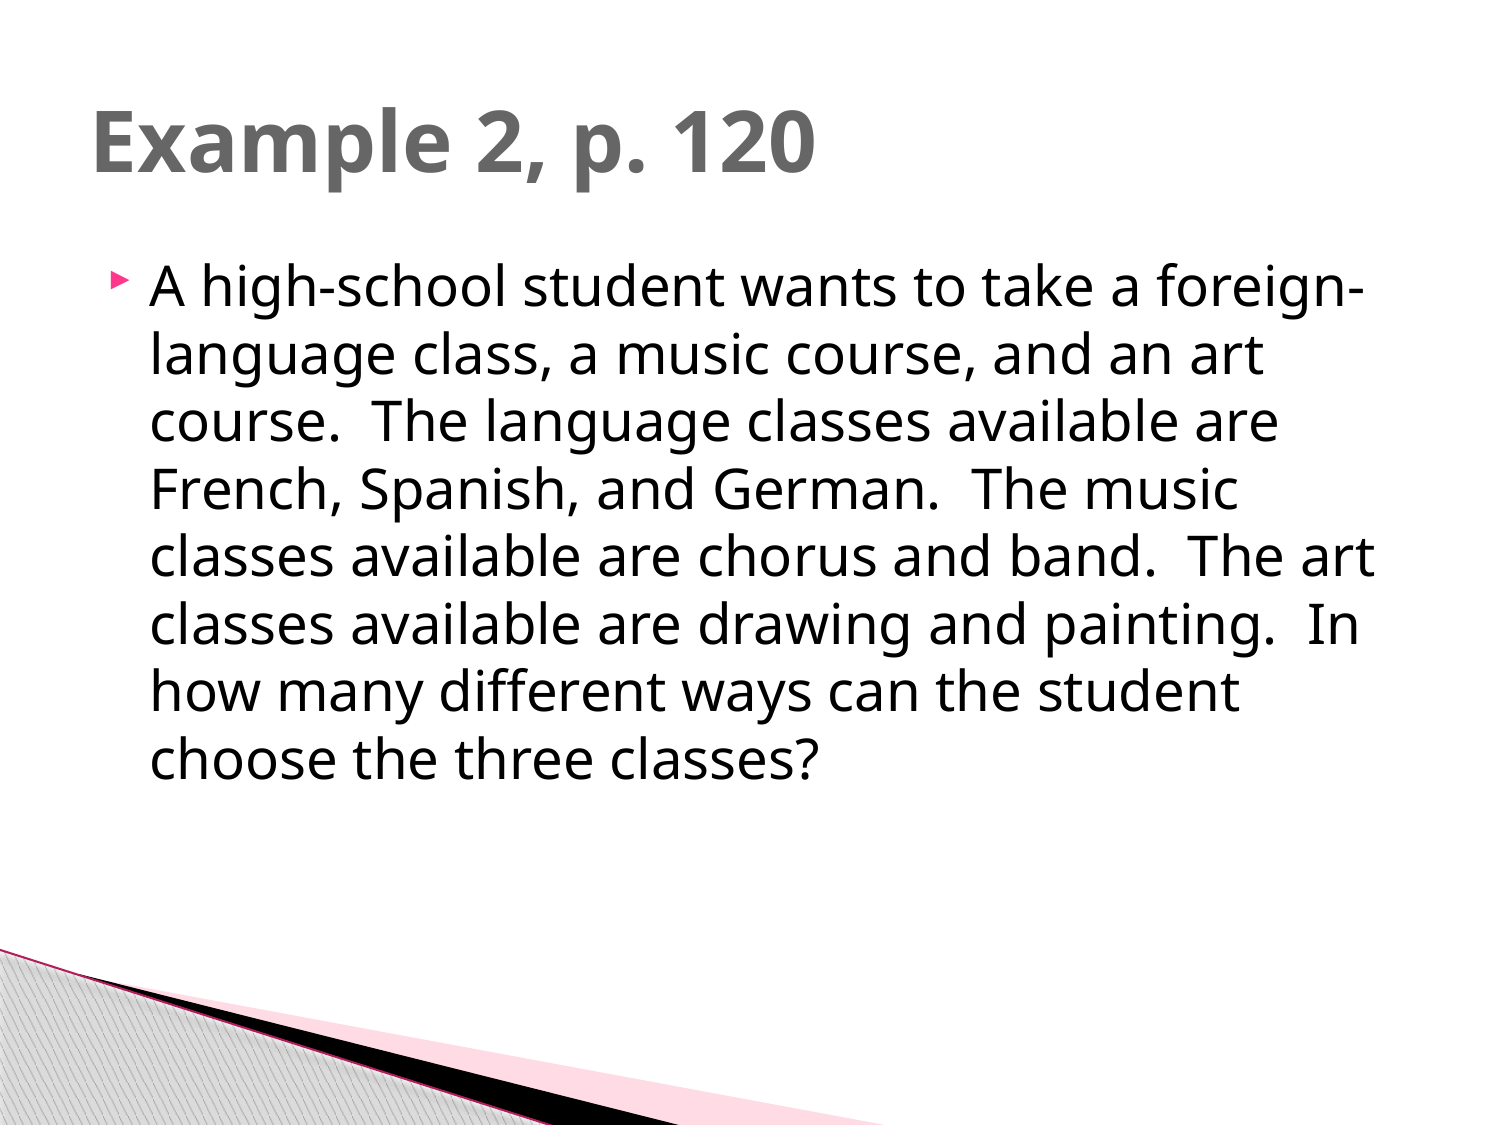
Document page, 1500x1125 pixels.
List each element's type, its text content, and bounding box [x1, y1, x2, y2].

title Example 2, p. 120 [75, 45, 1425, 233]
list A high-school student wants to take a foreign-language class, a music course, and an art course. The language classes available are French, Spanish, and German. The music classes available are chorus and band. The art classes available are drawing and painting. In how many different ways can the student choose the three classes? [75, 243, 1425, 986]
